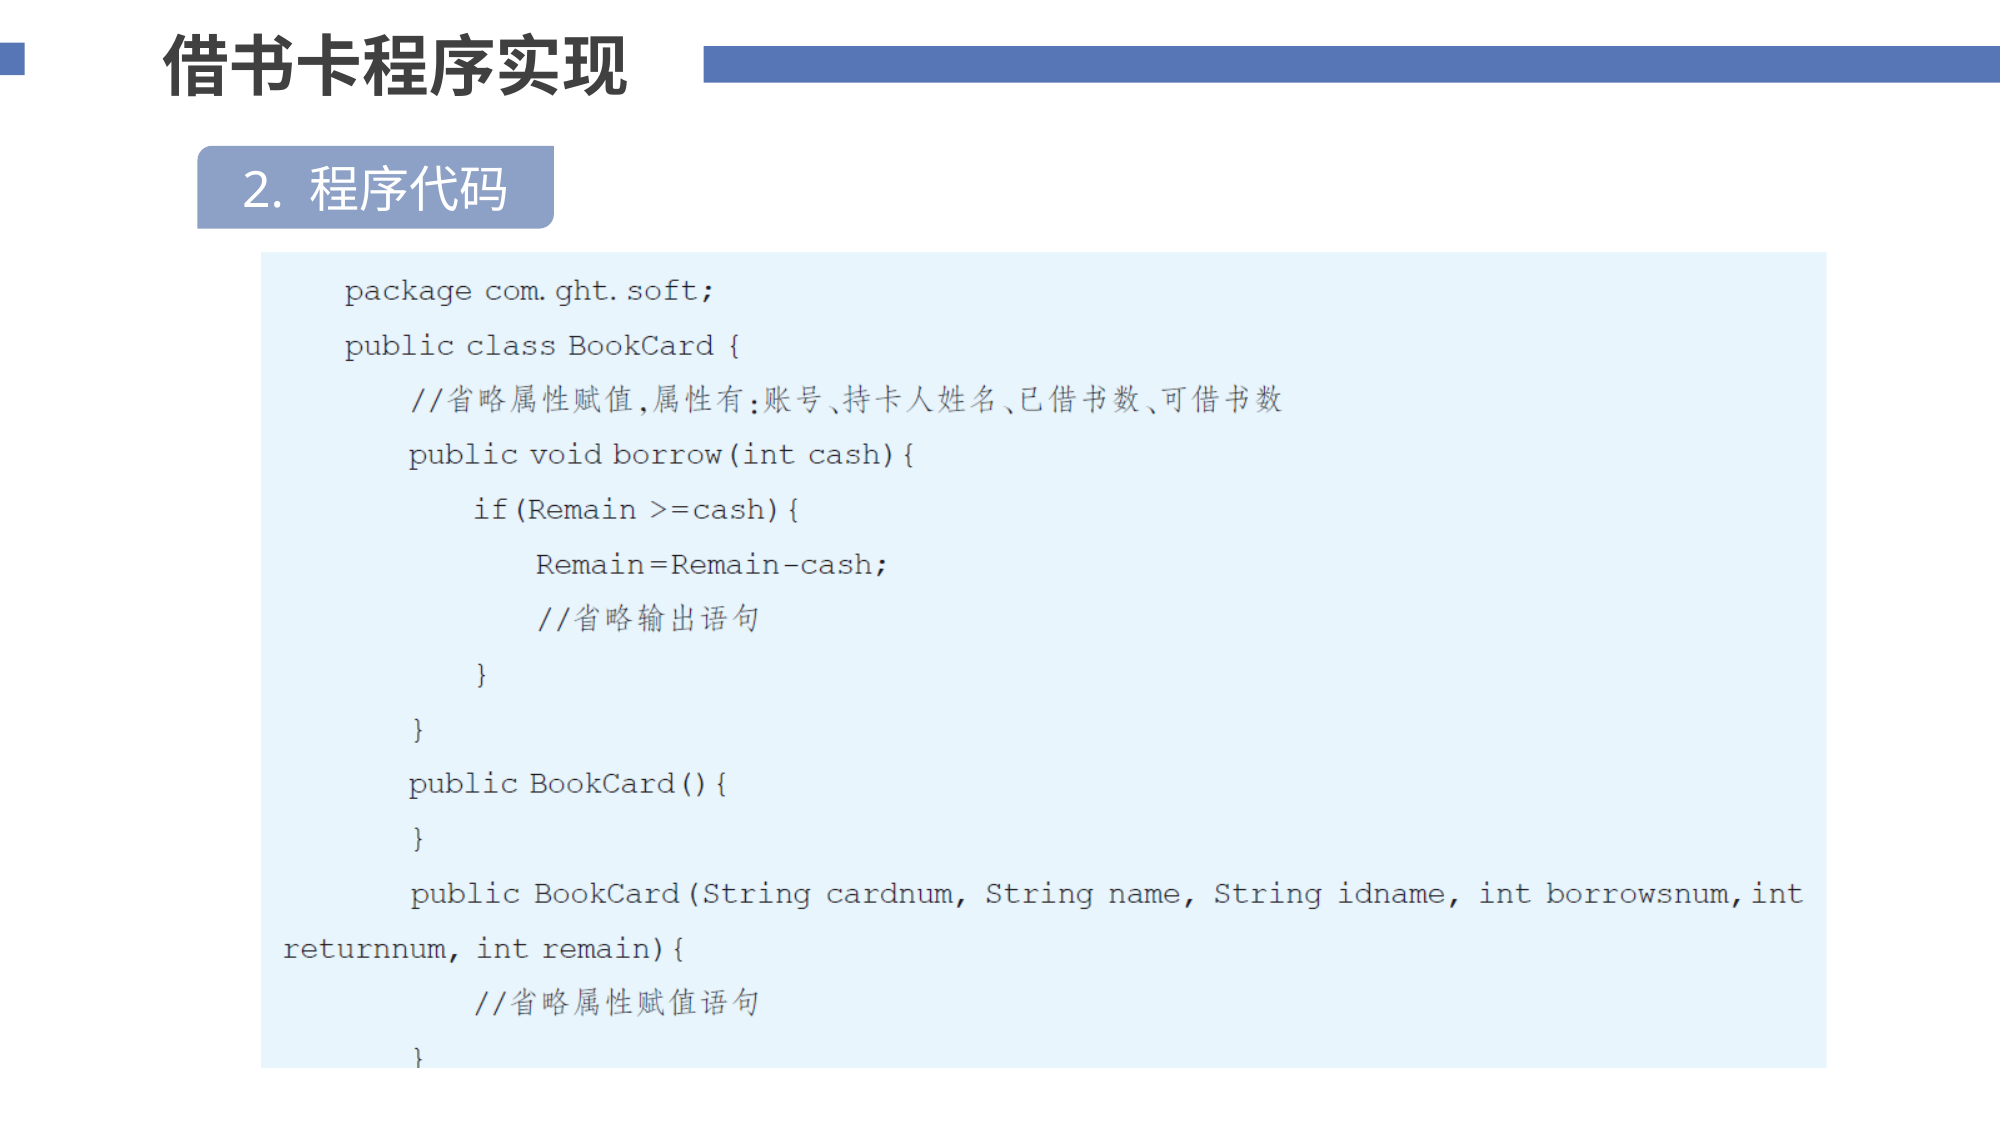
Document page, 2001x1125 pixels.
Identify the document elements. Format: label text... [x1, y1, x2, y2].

text_box [702, 45, 2000, 84]
text_box [0, 41, 26, 76]
picture [261, 251, 1828, 1069]
text_box 2. 程序代码 [197, 145, 554, 229]
text_box 借书卡程序实现 [162, 23, 634, 104]
